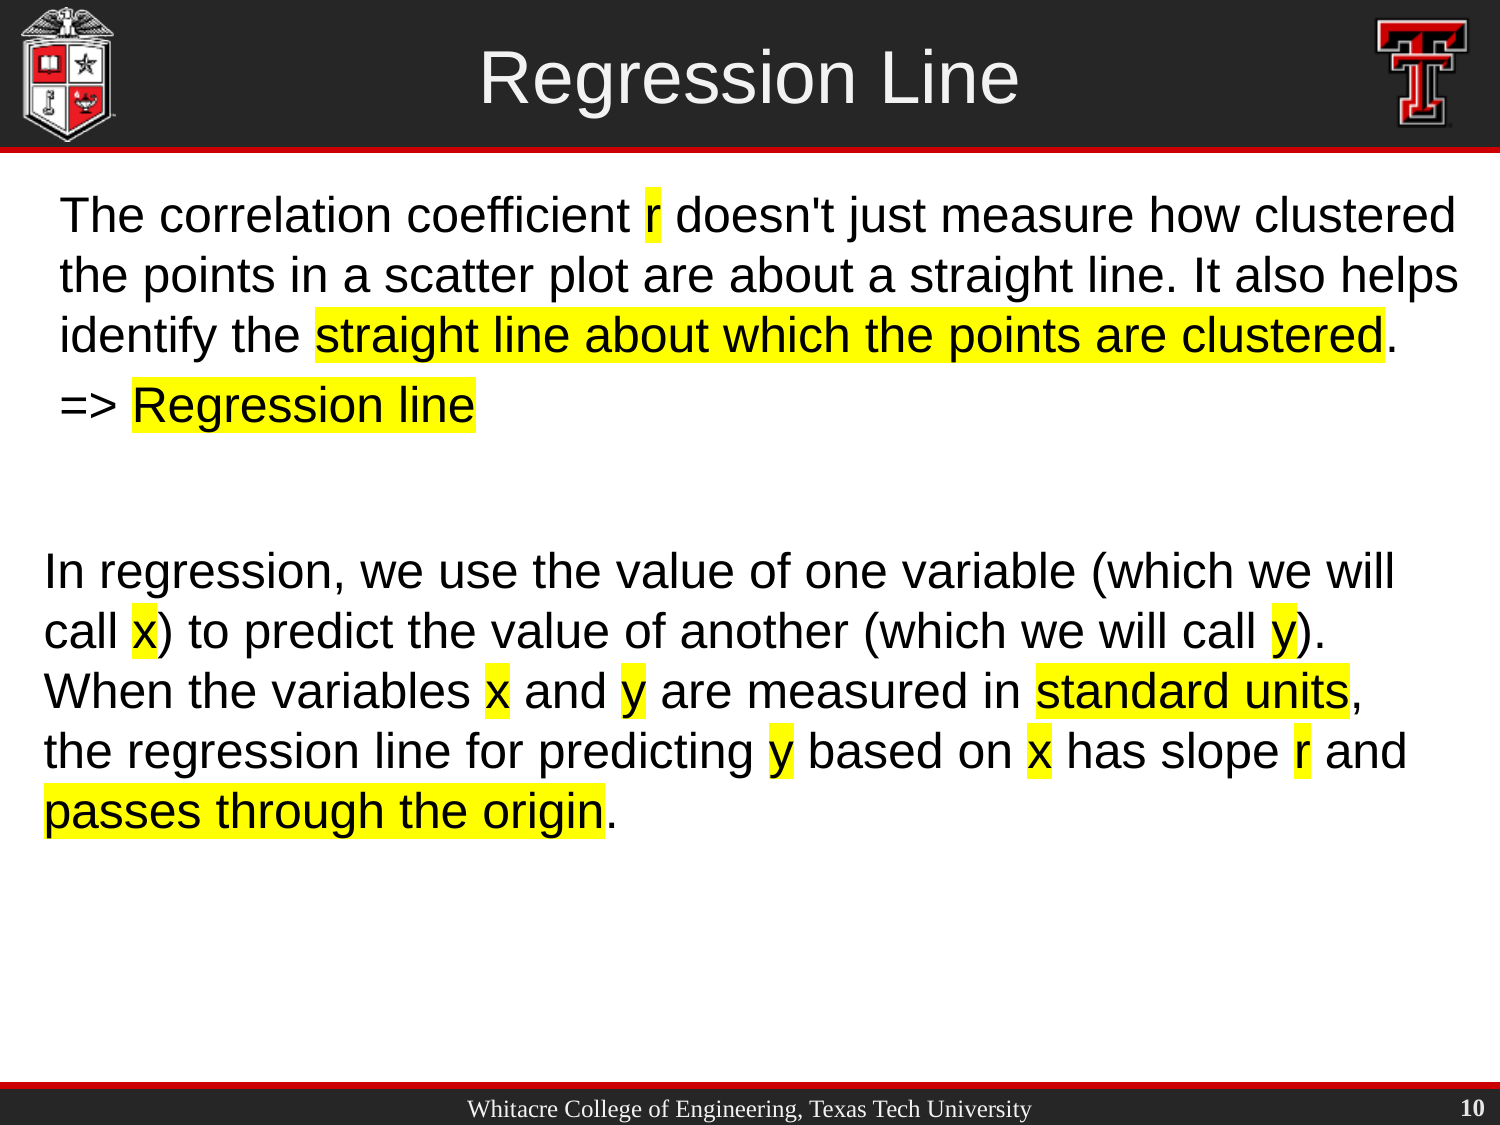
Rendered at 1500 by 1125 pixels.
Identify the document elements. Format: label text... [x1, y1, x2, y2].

text_box In regression, we use the value of one variable (which we will call x) to predict the value of another (which we will call y). When the variables x and y are measured in standard units, the regression line for predicting y based on x has slope r and passes through the origin. [28, 530, 1447, 846]
slide_number 10 [1392, 1086, 1500, 1125]
title Regression Line [151, 6, 1349, 141]
list The correlation coefficient r doesn't just measure how clustered the points in a scatter plot are about a straight line. It also helps identify the straight line about which the points are clustered. => Regression line [44, 174, 1488, 443]
picture [1373, 14, 1472, 128]
picture [21, 7, 116, 142]
